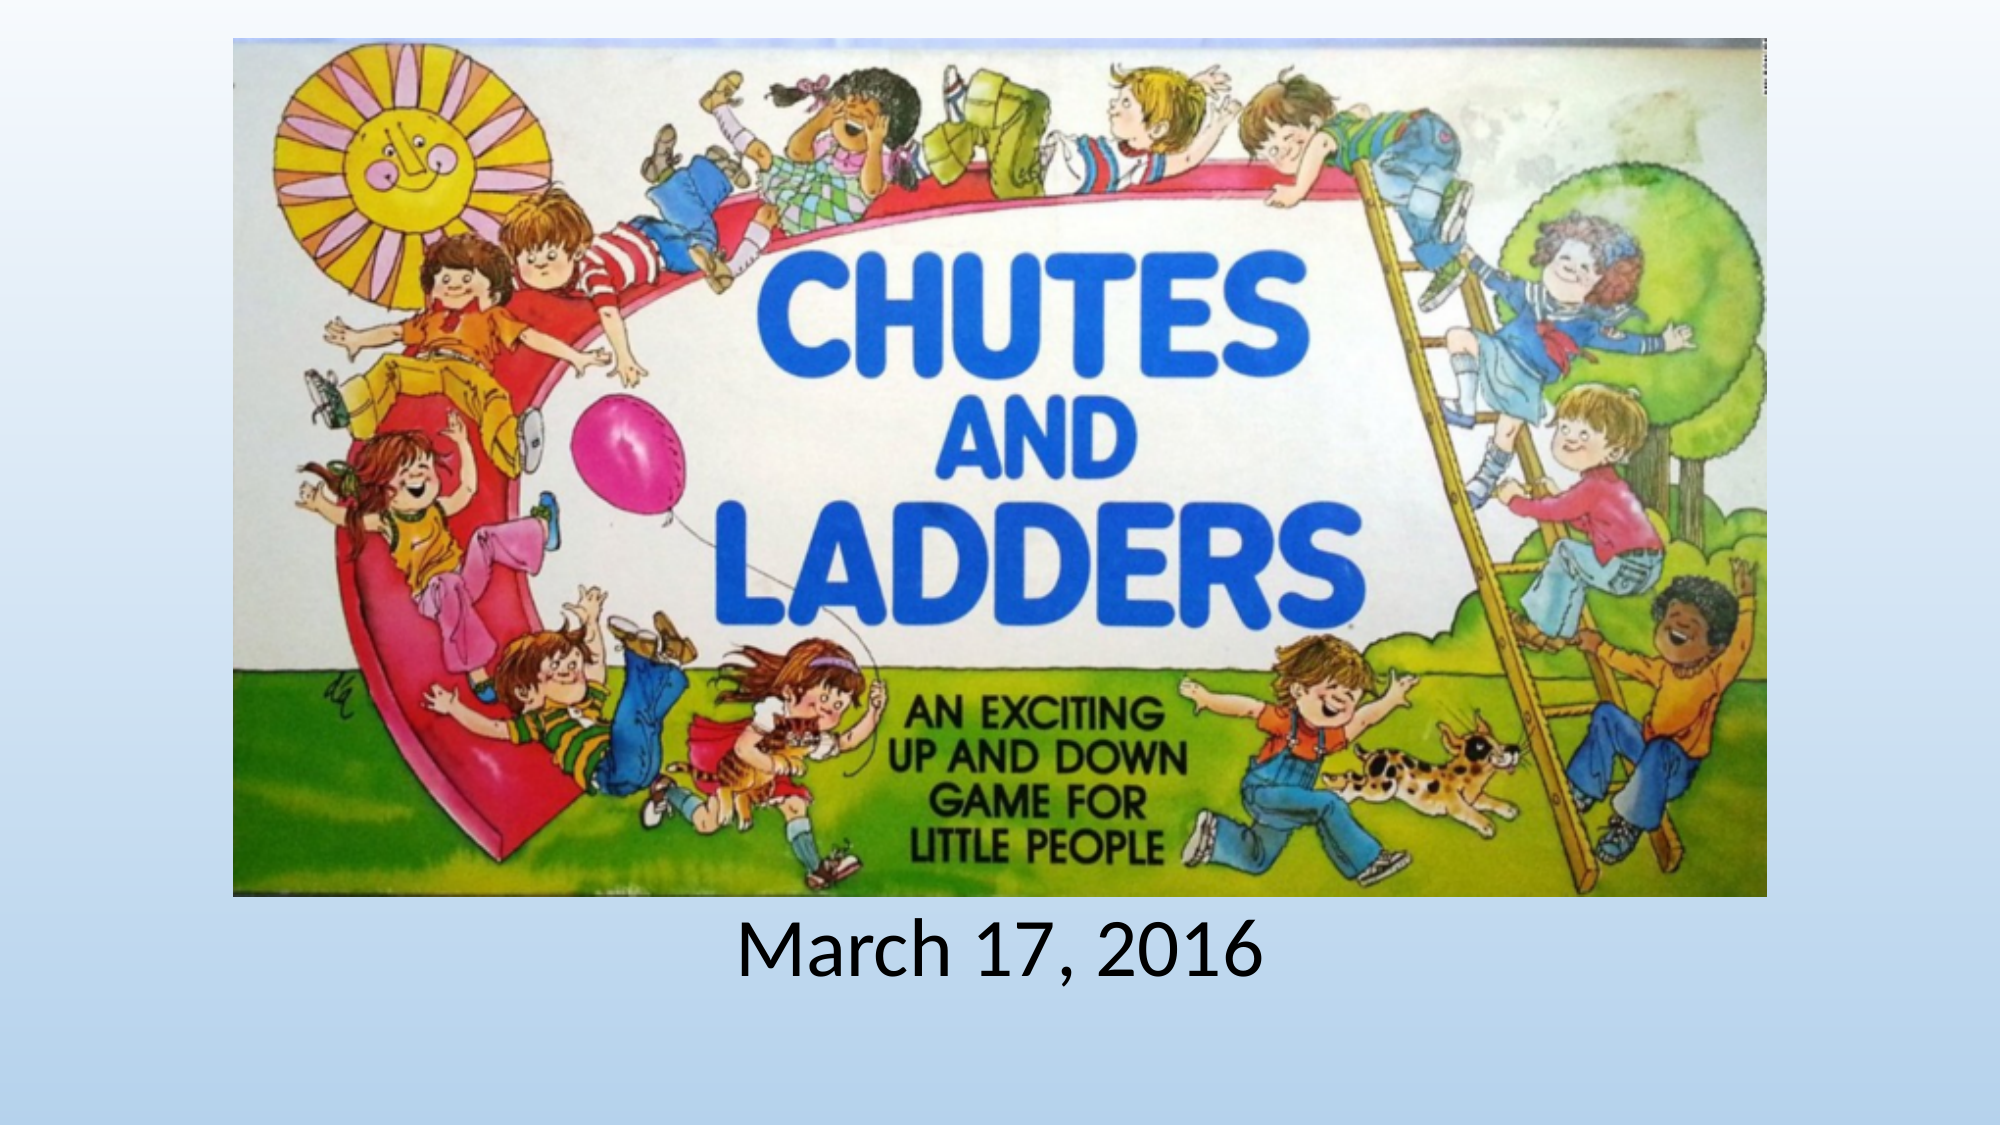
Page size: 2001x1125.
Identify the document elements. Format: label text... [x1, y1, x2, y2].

subtitle March 17, 2016 [249, 897, 1750, 1047]
picture [233, 38, 1767, 897]
